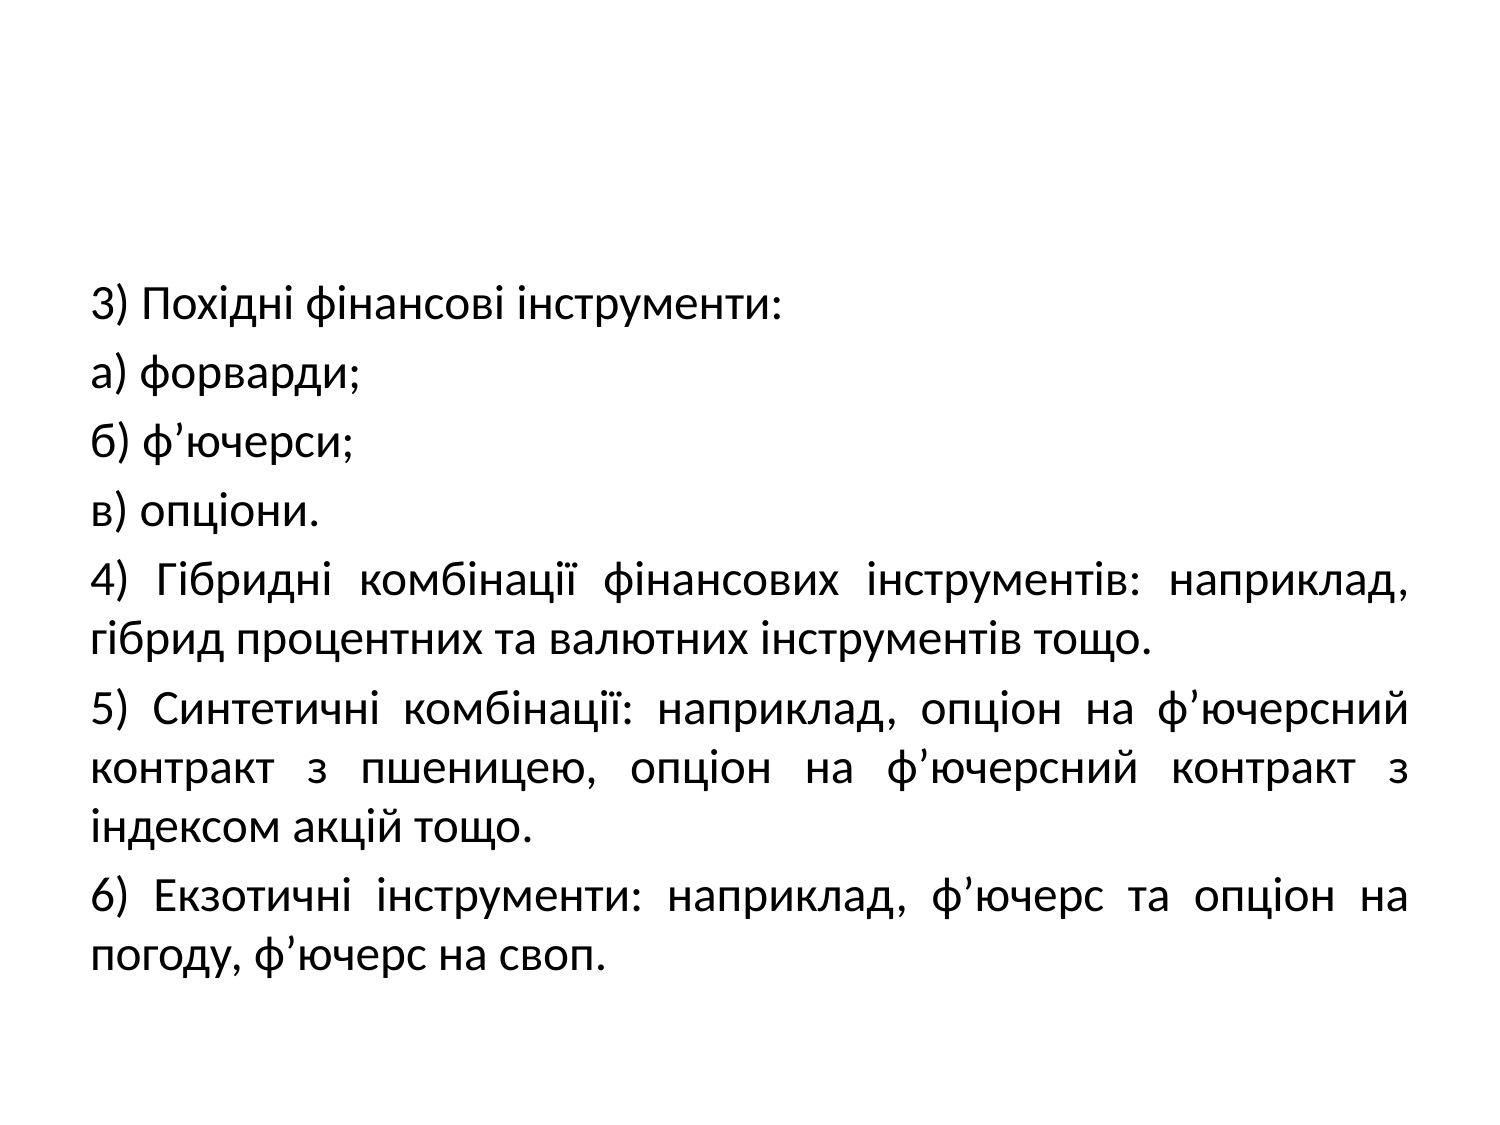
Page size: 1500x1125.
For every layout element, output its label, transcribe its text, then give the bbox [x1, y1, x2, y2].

list 3) Похідні фінансові інструменти: а) форварди; б) ф’ючерси; в) опціони. 4) Гібридні комбінації фінансових інструментів: наприклад, гібрид процентних та валютних інструментів тощо. 5) Синтетичні комбінації: наприклад, опціон на ф’ючерсний контракт з пшеницею, опціон на ф’ючерсний контракт з індексом акцій тощо. 6) Екзотичні інструменти: наприклад, ф’ючерс та опціон на погоду, ф’ючерс на своп. [75, 262, 1425, 1005]
